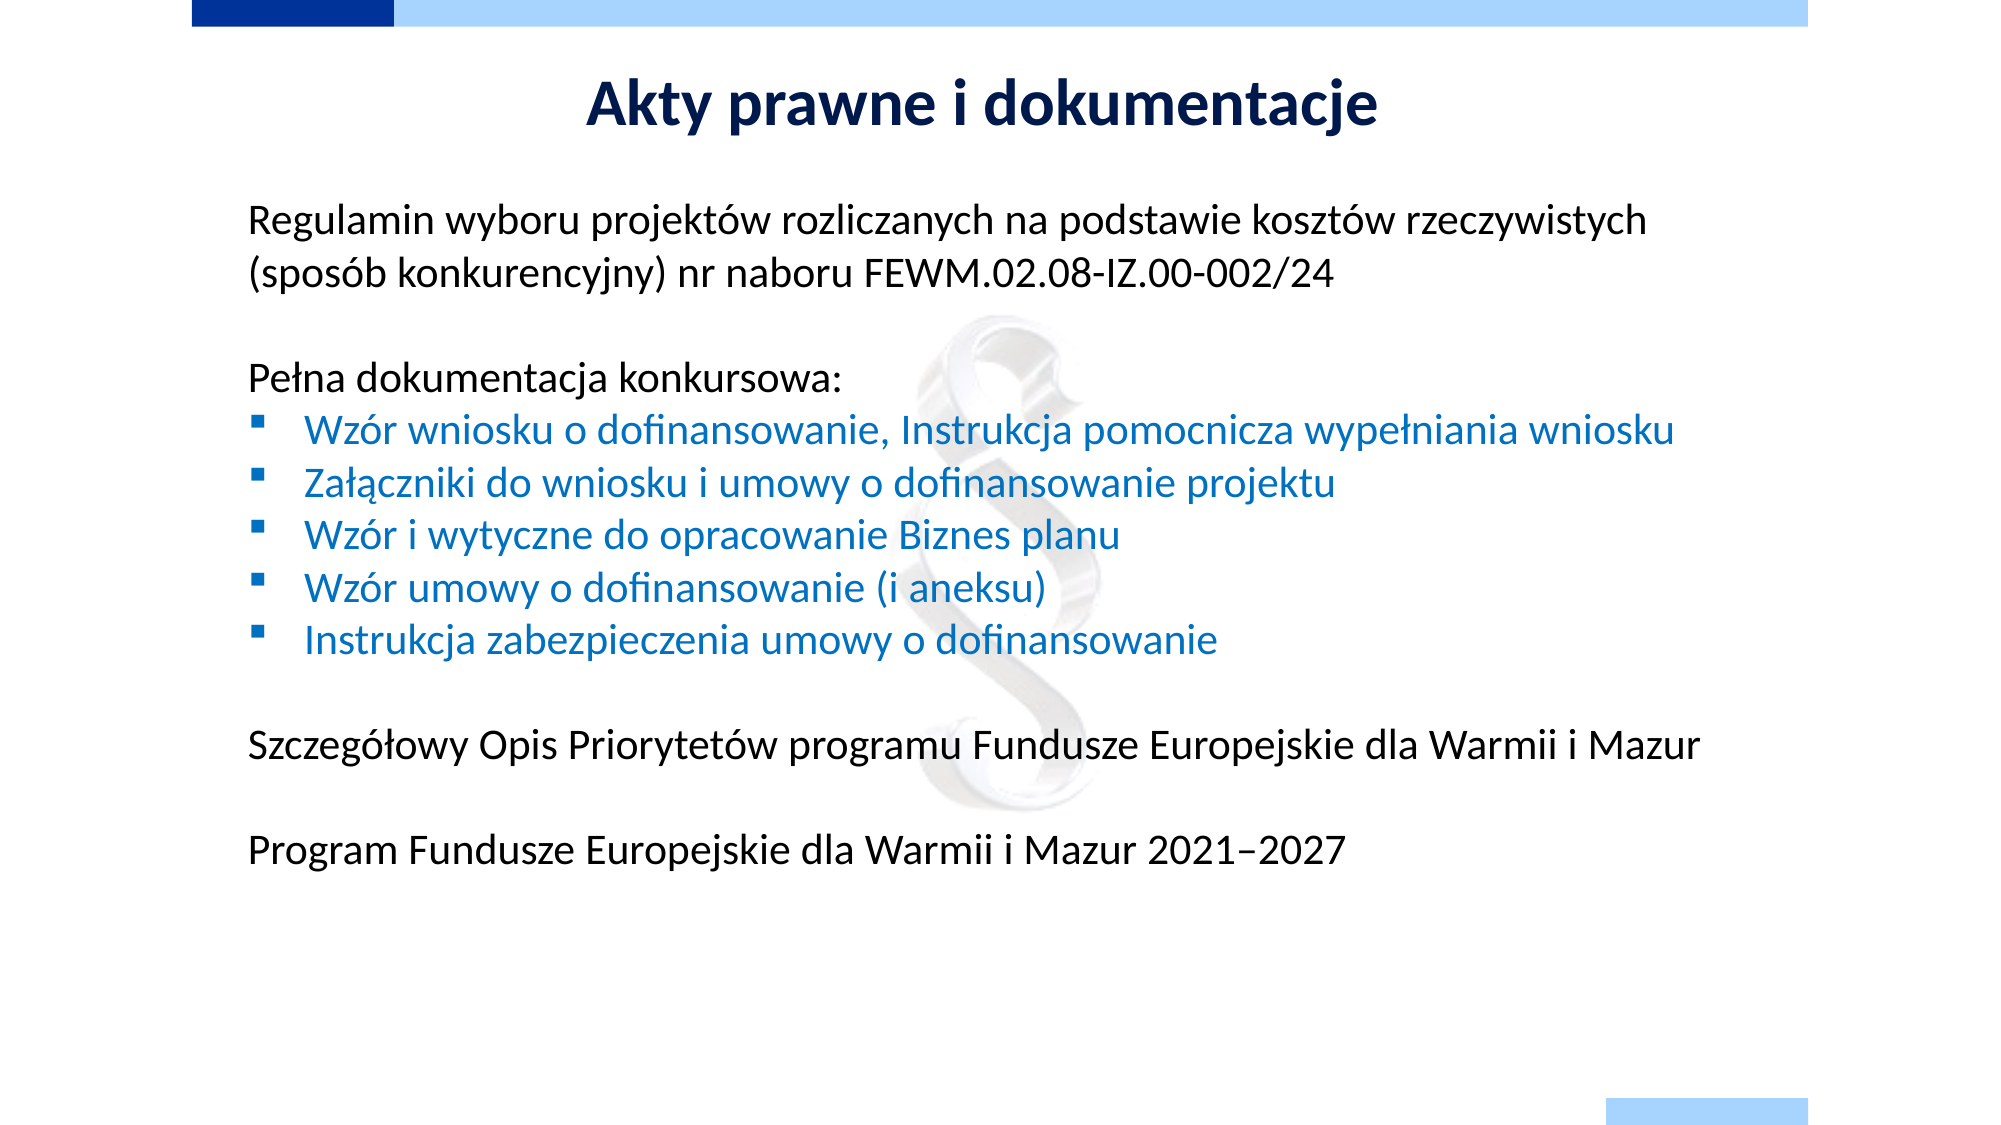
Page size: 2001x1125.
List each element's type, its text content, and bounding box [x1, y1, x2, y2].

picture [753, 289, 1247, 836]
text_box Regulamin wyboru projektów rozliczanych na podstawie kosztów rzeczywistych (sposób konkurencyjny) nr naboru FEWM.02.08-IZ.00-002/24 Pełna dokumentacja konkursowa: Wzór wniosku o dofinansowanie, Instrukcja pomocnicza wypełniania wniosku Załączniki do wniosku i umowy o dofinansowanie projektu Wzór i wytyczne do opracowanie Biznes planu Wzór umowy o dofinansowanie (i aneksu) Instrukcja zabezpieczenia umowy o dofinansowanie Szczegółowy Opis Priorytetów programu Fundusze Europejskie dla Warmii i Mazur Program Fundusze Europejskie dla Warmii i Mazur 2021–2027 [233, 183, 1733, 934]
text_box Akty prawne i dokumentacje [203, 51, 1763, 146]
